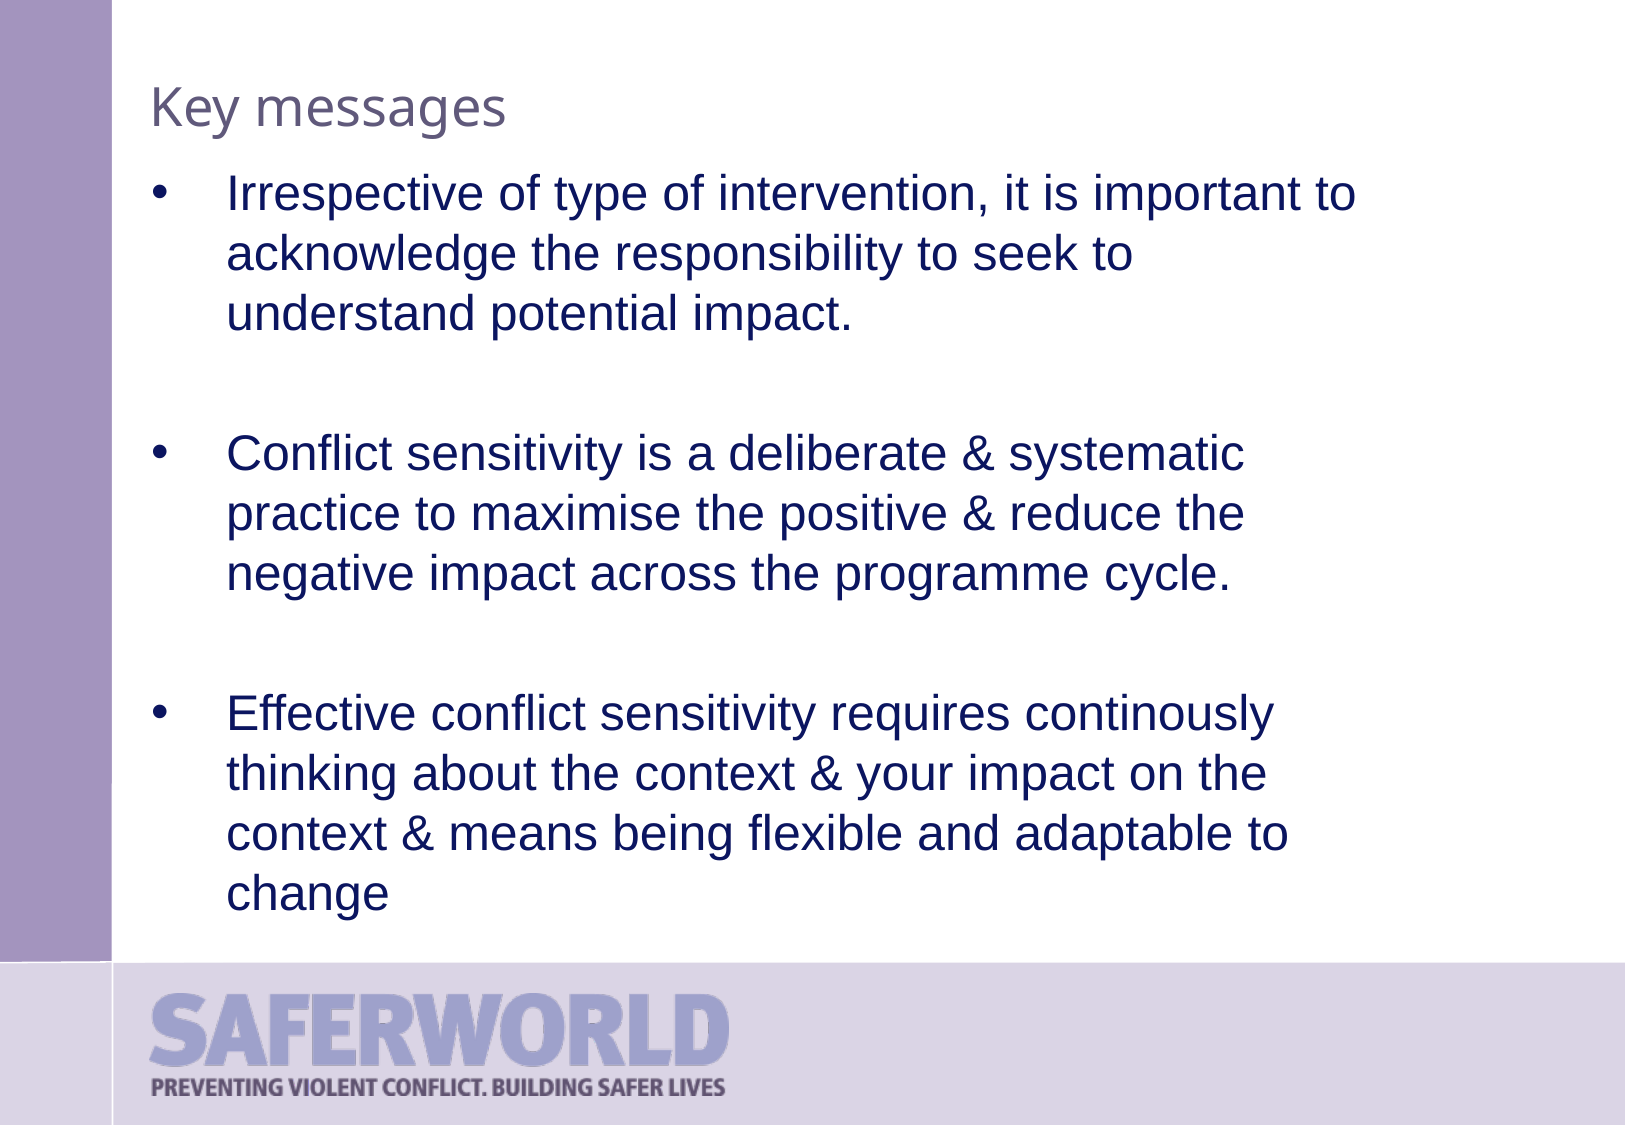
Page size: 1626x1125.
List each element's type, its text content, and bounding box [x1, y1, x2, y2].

picture [149, 993, 729, 1096]
title Key messages [149, 62, 1369, 138]
list Irrespective of type of intervention, it is important to acknowledge the responsibility to seek to understand potential impact. Conflict sensitivity is a deliberate & systematic practice to maximise the positive & reduce the negative impact across the programme cycle. Effective conflict sensitivity requires continously thinking about the context & your impact on the context & means being flexible and adaptable to change [151, 160, 1370, 942]
